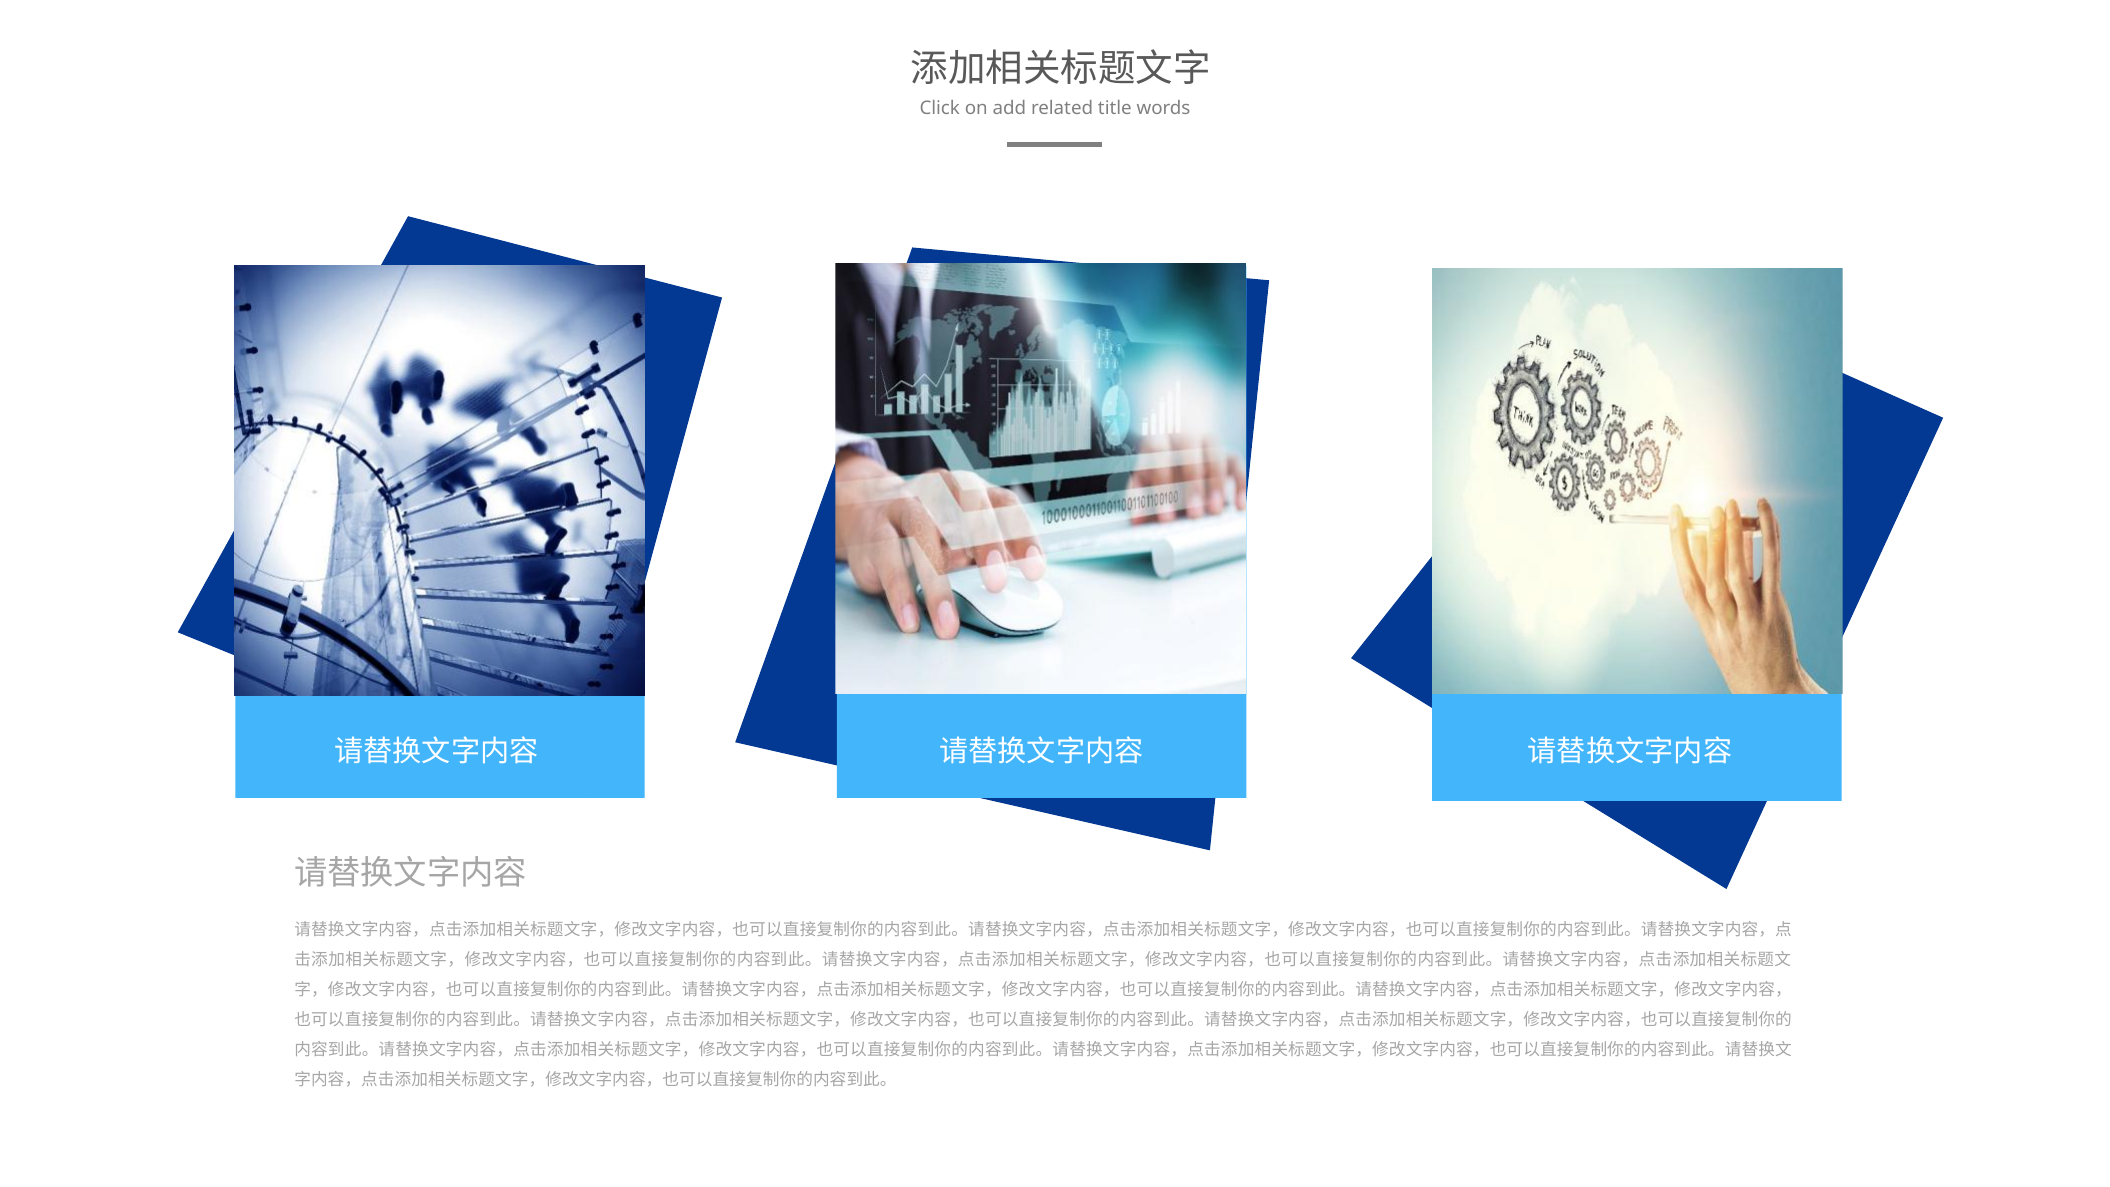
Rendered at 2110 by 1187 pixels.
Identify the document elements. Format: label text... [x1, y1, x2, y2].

text_box 请替换文字内容 [319, 707, 554, 775]
text_box [1431, 268, 1844, 694]
text_box 添加相关标题文字 [877, 37, 1245, 95]
text_box [1351, 557, 1432, 708]
text_box Click on add related title words [877, 89, 1232, 124]
text_box [381, 216, 597, 265]
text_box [279, 823, 1809, 1099]
text_box [980, 798, 1216, 823]
text_box [1583, 801, 1767, 823]
text_box 请替换文字内容 [1512, 707, 1748, 775]
text_box [907, 247, 1071, 262]
text_box [735, 466, 836, 766]
text_box [1844, 373, 1944, 634]
text_box [233, 265, 646, 697]
text_box 请替换文字内容 [924, 707, 1159, 775]
text_box [235, 697, 645, 798]
text_box [836, 694, 1247, 798]
text_box [1247, 278, 1270, 494]
text_box [1432, 694, 1842, 801]
text_box [834, 262, 1247, 694]
text_box [177, 532, 233, 655]
text_box [646, 277, 723, 578]
